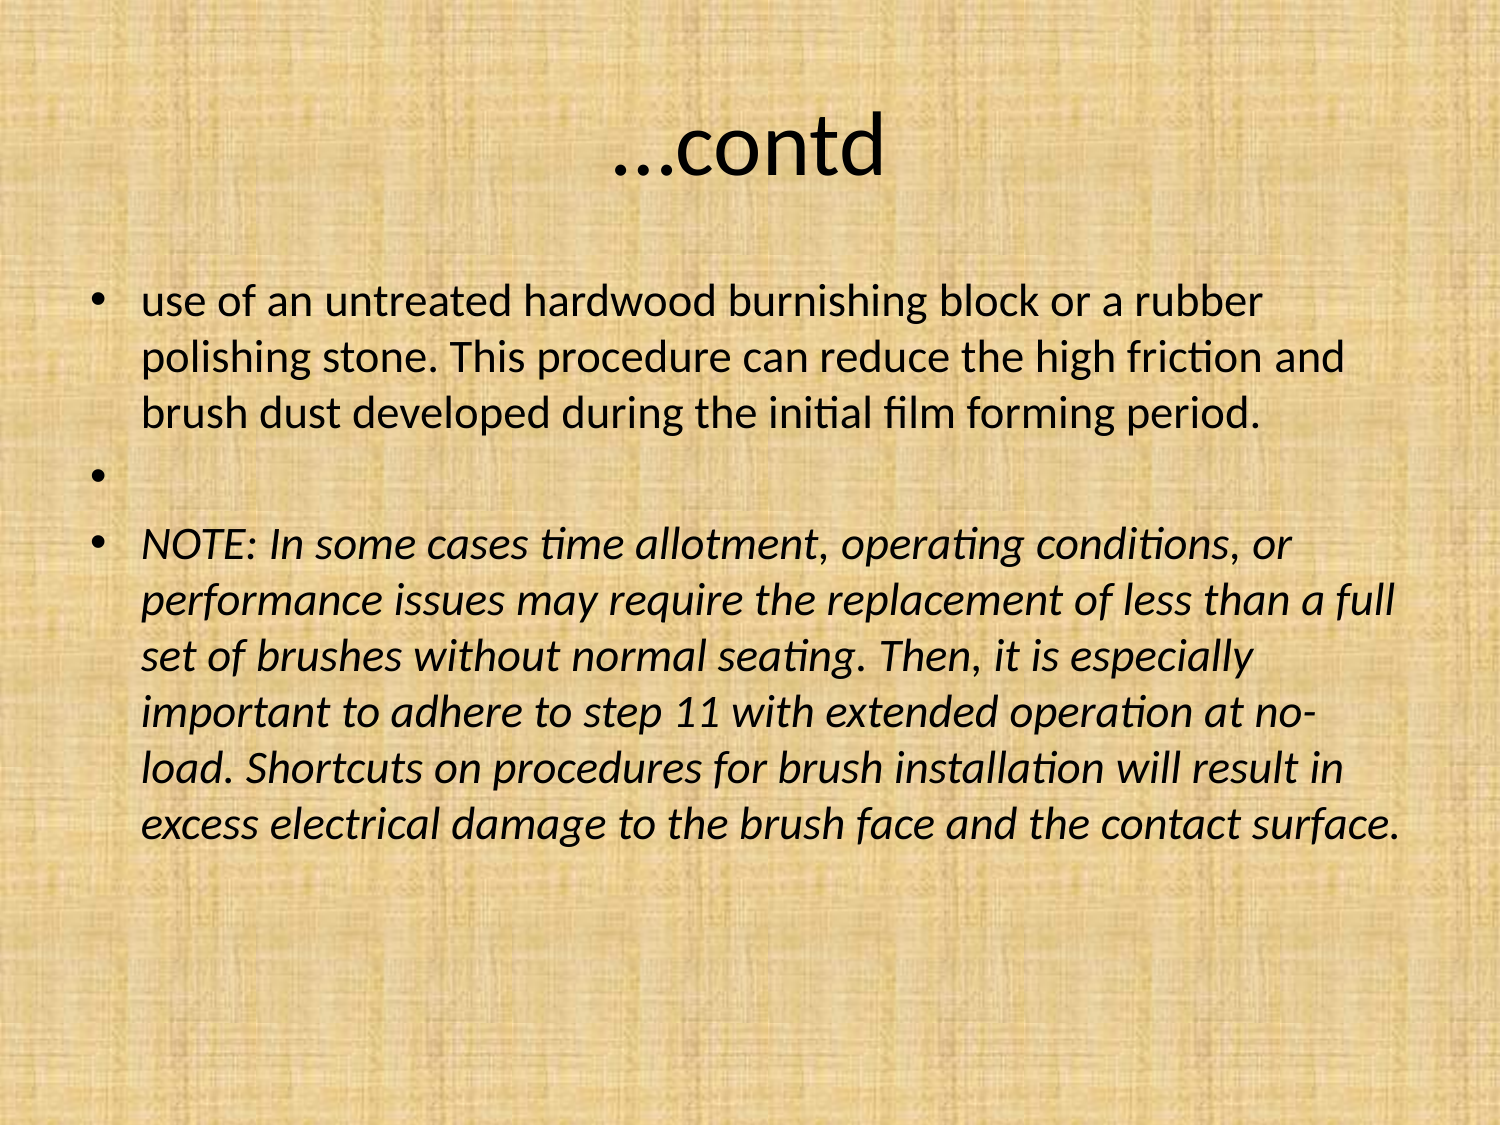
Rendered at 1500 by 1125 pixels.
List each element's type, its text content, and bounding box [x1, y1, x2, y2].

list use of an untreated hardwood burnishing block or a rubber polishing stone. This procedure can reduce the high friction and brush dust developed during the initial film forming period. NOTE: In some cases time allotment, operating conditions, or performance issues may require the replacement of less than a full set of brushes without normal seating. Then, it is especially important to adhere to step 11 with extended operation at no-load. Shortcuts on procedures for brush installation will result in excess electrical damage to the brush face and the contact surface. [75, 262, 1425, 1005]
picture [0, 0, 1500, 1125]
title …contd [75, 45, 1425, 233]
